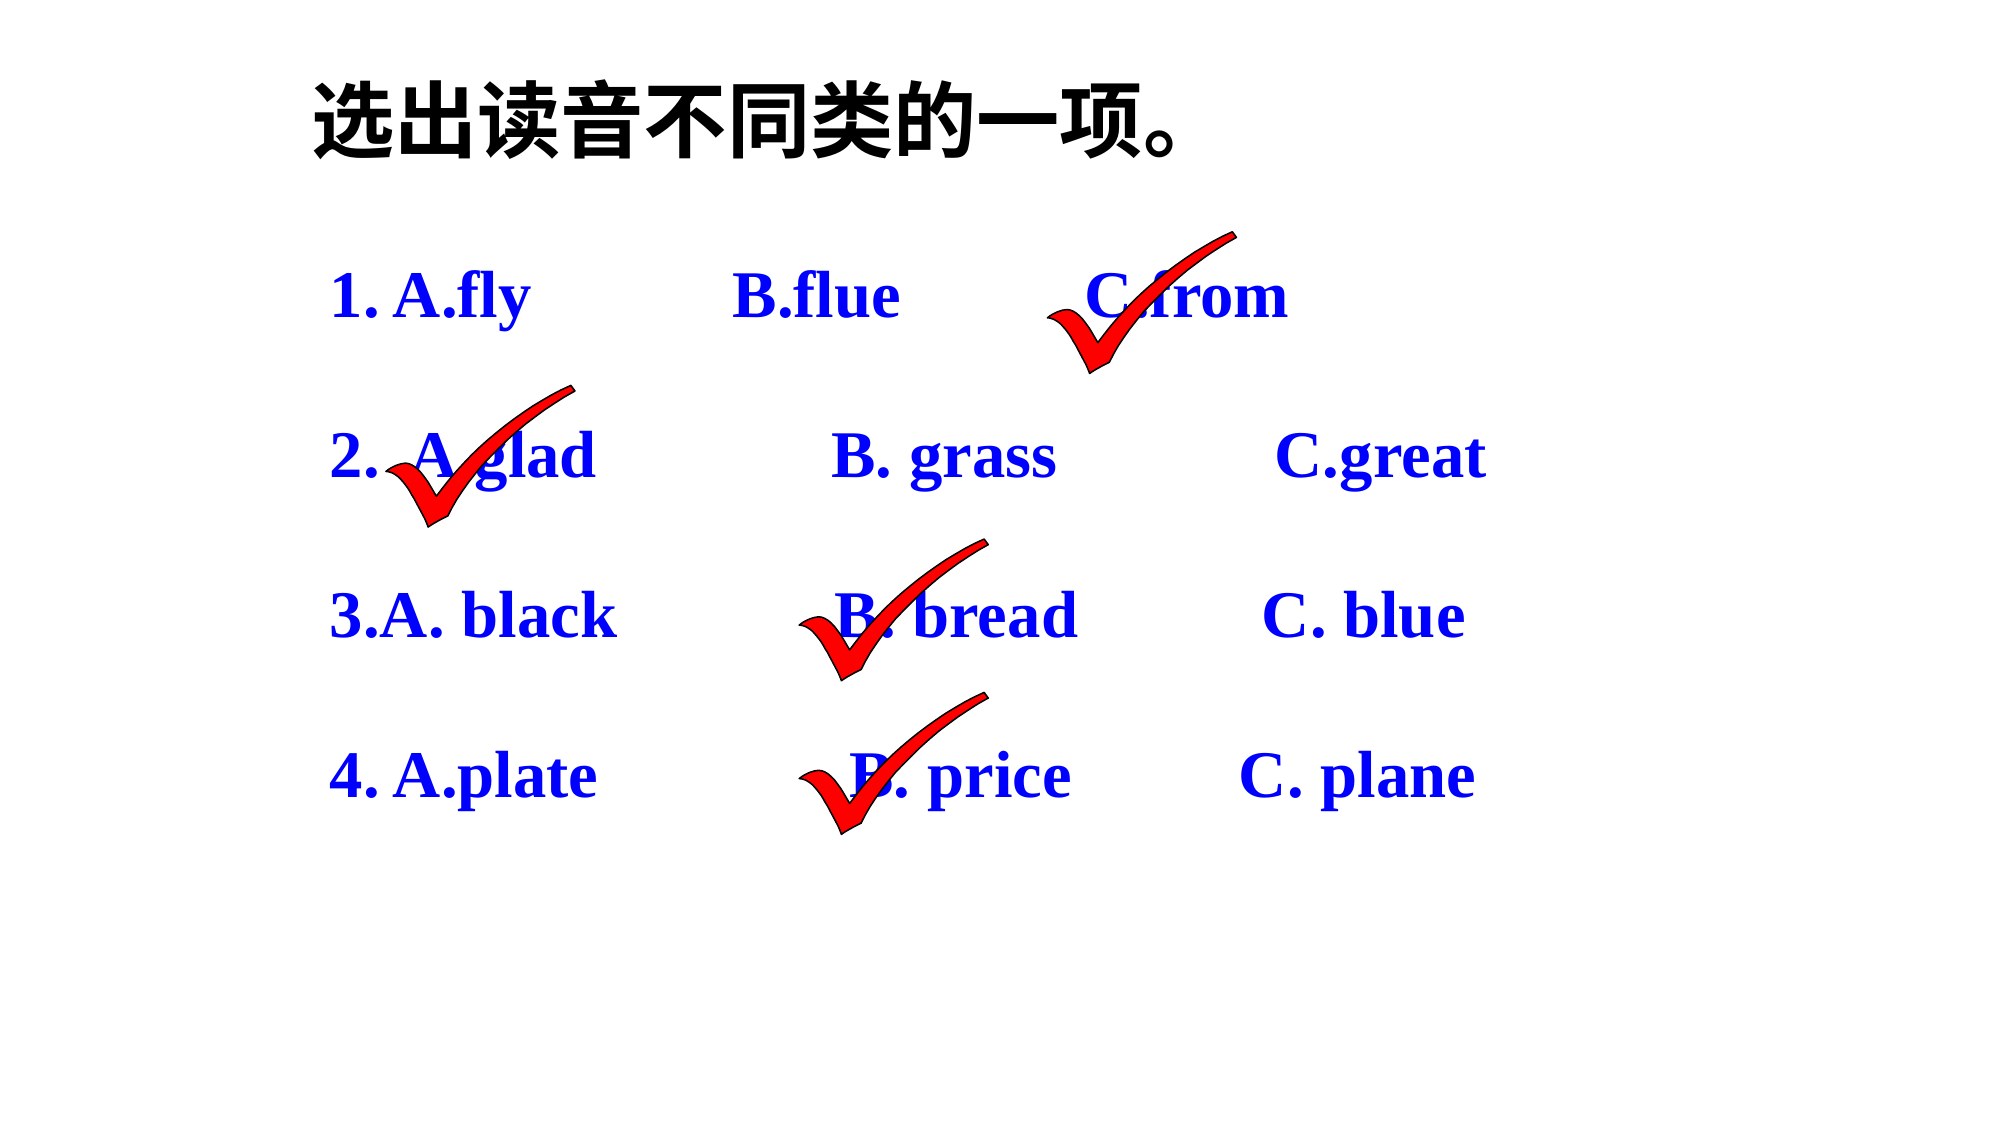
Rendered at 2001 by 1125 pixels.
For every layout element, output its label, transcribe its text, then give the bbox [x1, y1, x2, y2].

text_box [799, 692, 989, 835]
text_box 选出读音不同类的一项。 [296, 60, 1343, 176]
text_box [385, 385, 575, 528]
text_box [1047, 231, 1237, 374]
text_box [799, 539, 989, 681]
text_box 1. A.fly B.flue C.from 2. A.glad B. grass C.great 3.A. black B. bread C. blue 4. A.plate B. price C. plane [315, 243, 1721, 944]
